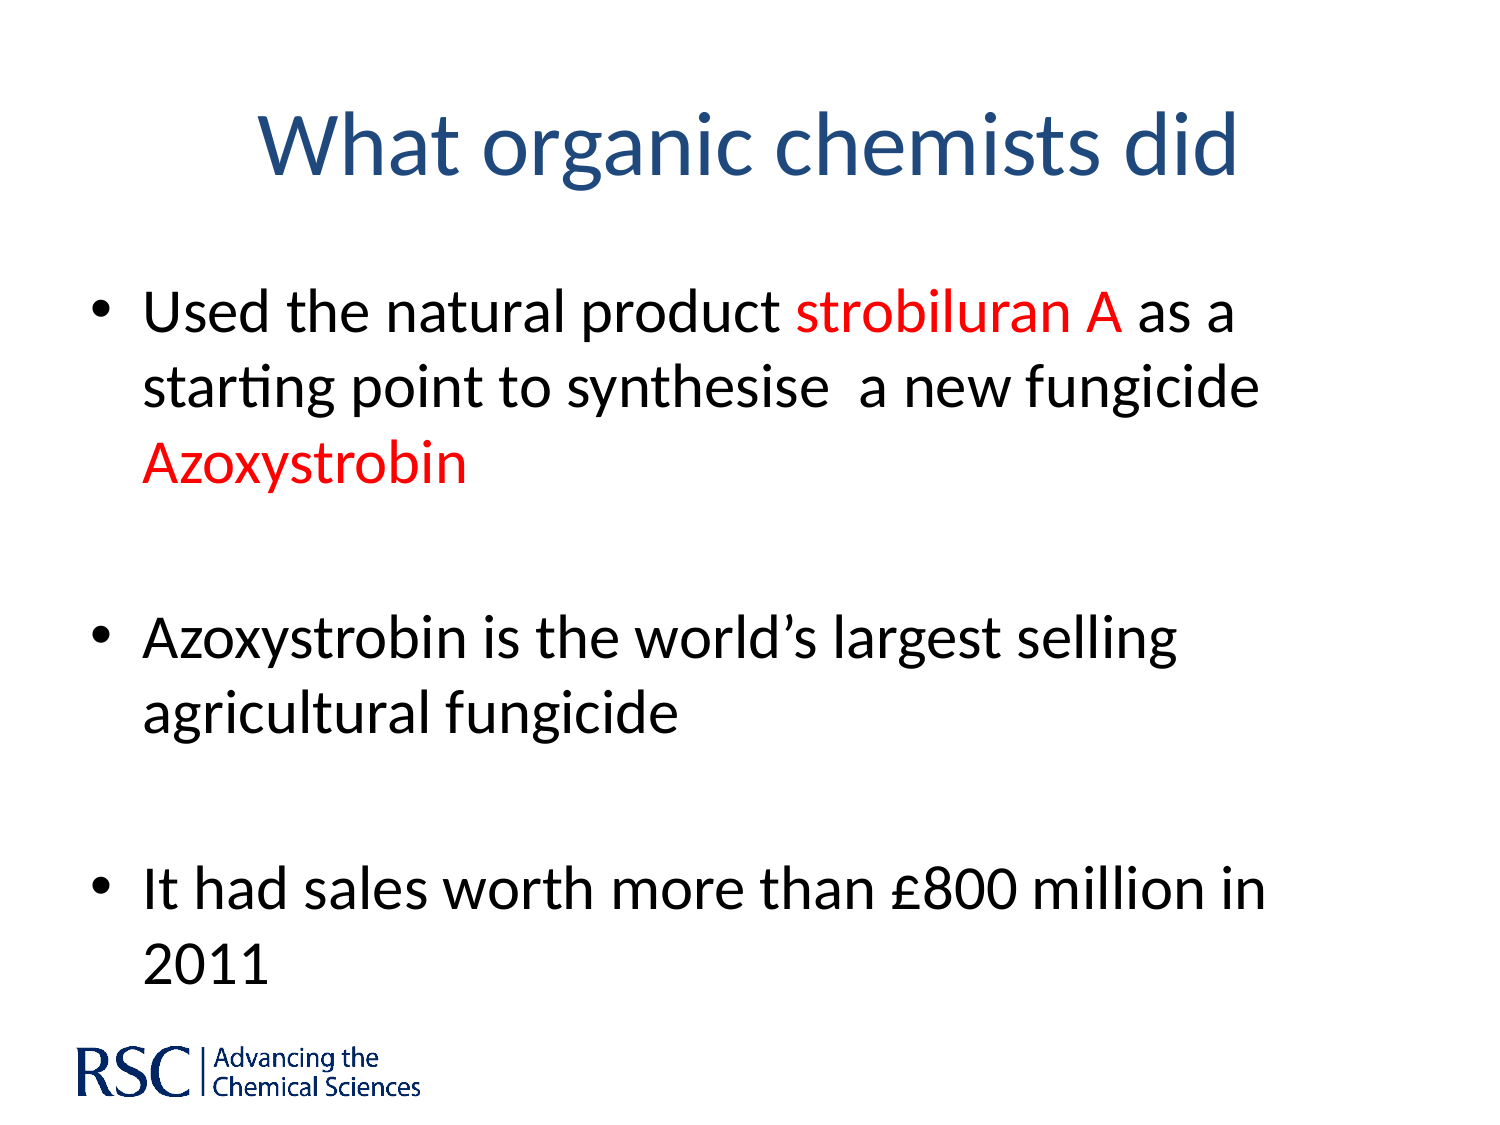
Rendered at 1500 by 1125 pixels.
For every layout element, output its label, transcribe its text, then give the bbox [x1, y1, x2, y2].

title What organic chemists did [0, 45, 1500, 233]
picture [76, 1046, 420, 1097]
list Used the natural product strobiluran A as a starting point to synthesise a new fungicide Azoxystrobin Azoxystrobin is the world’s largest selling agricultural fungicide It had sales worth more than £800 million in 2011 [75, 262, 1425, 1005]
